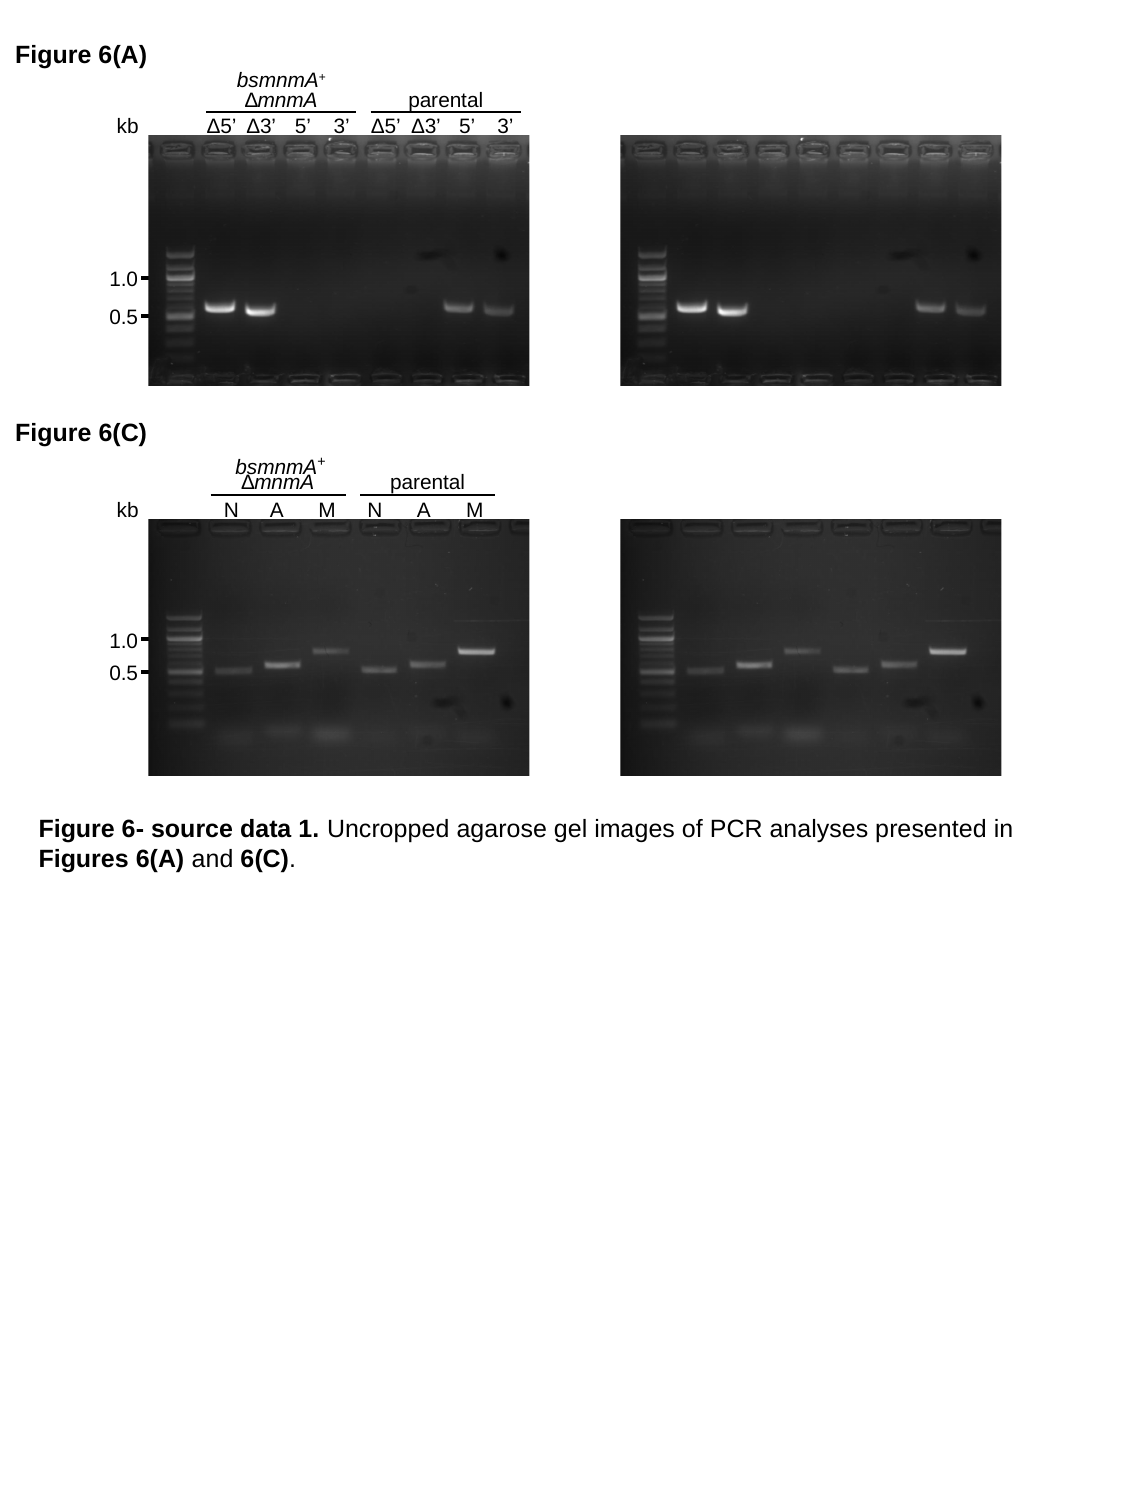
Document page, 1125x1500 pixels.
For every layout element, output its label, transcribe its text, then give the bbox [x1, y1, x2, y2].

text_box A [402, 496, 446, 519]
text_box 0.5 [94, 652, 148, 693]
picture [620, 135, 1002, 386]
text_box ∆mnmA [220, 487, 336, 494]
text_box kb [101, 105, 154, 145]
text_box kb [101, 488, 154, 529]
text_box Figure 6(A) [0, 31, 247, 76]
picture [148, 135, 530, 386]
text_box bsmnmA+ [215, 441, 346, 487]
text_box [191, 105, 530, 146]
text_box ∆mnmA [220, 496, 255, 502]
text_box Figure 6(C) [0, 409, 240, 455]
text_box A [402, 488, 446, 495]
text_box A [255, 496, 299, 519]
text_box ∆mnmA [225, 79, 337, 105]
text_box bsmnmA+ [219, 59, 344, 100]
text_box parental [388, 79, 503, 105]
text_box 1.0 [94, 620, 148, 652]
text_box N [352, 488, 398, 519]
text_box parental [374, 461, 482, 494]
text_box A [255, 488, 299, 495]
text_box 1.0 [94, 257, 148, 296]
text_box M [303, 488, 351, 519]
text_box N [208, 488, 254, 519]
text_box Figure 6- source data 1. Uncropped agarose gel images of PCR analyses presented in Figures 6(A) and 6(C). [23, 805, 1096, 880]
text_box 0.5 [94, 296, 148, 336]
picture [148, 519, 530, 776]
text_box M [451, 488, 499, 519]
picture [620, 519, 1002, 776]
